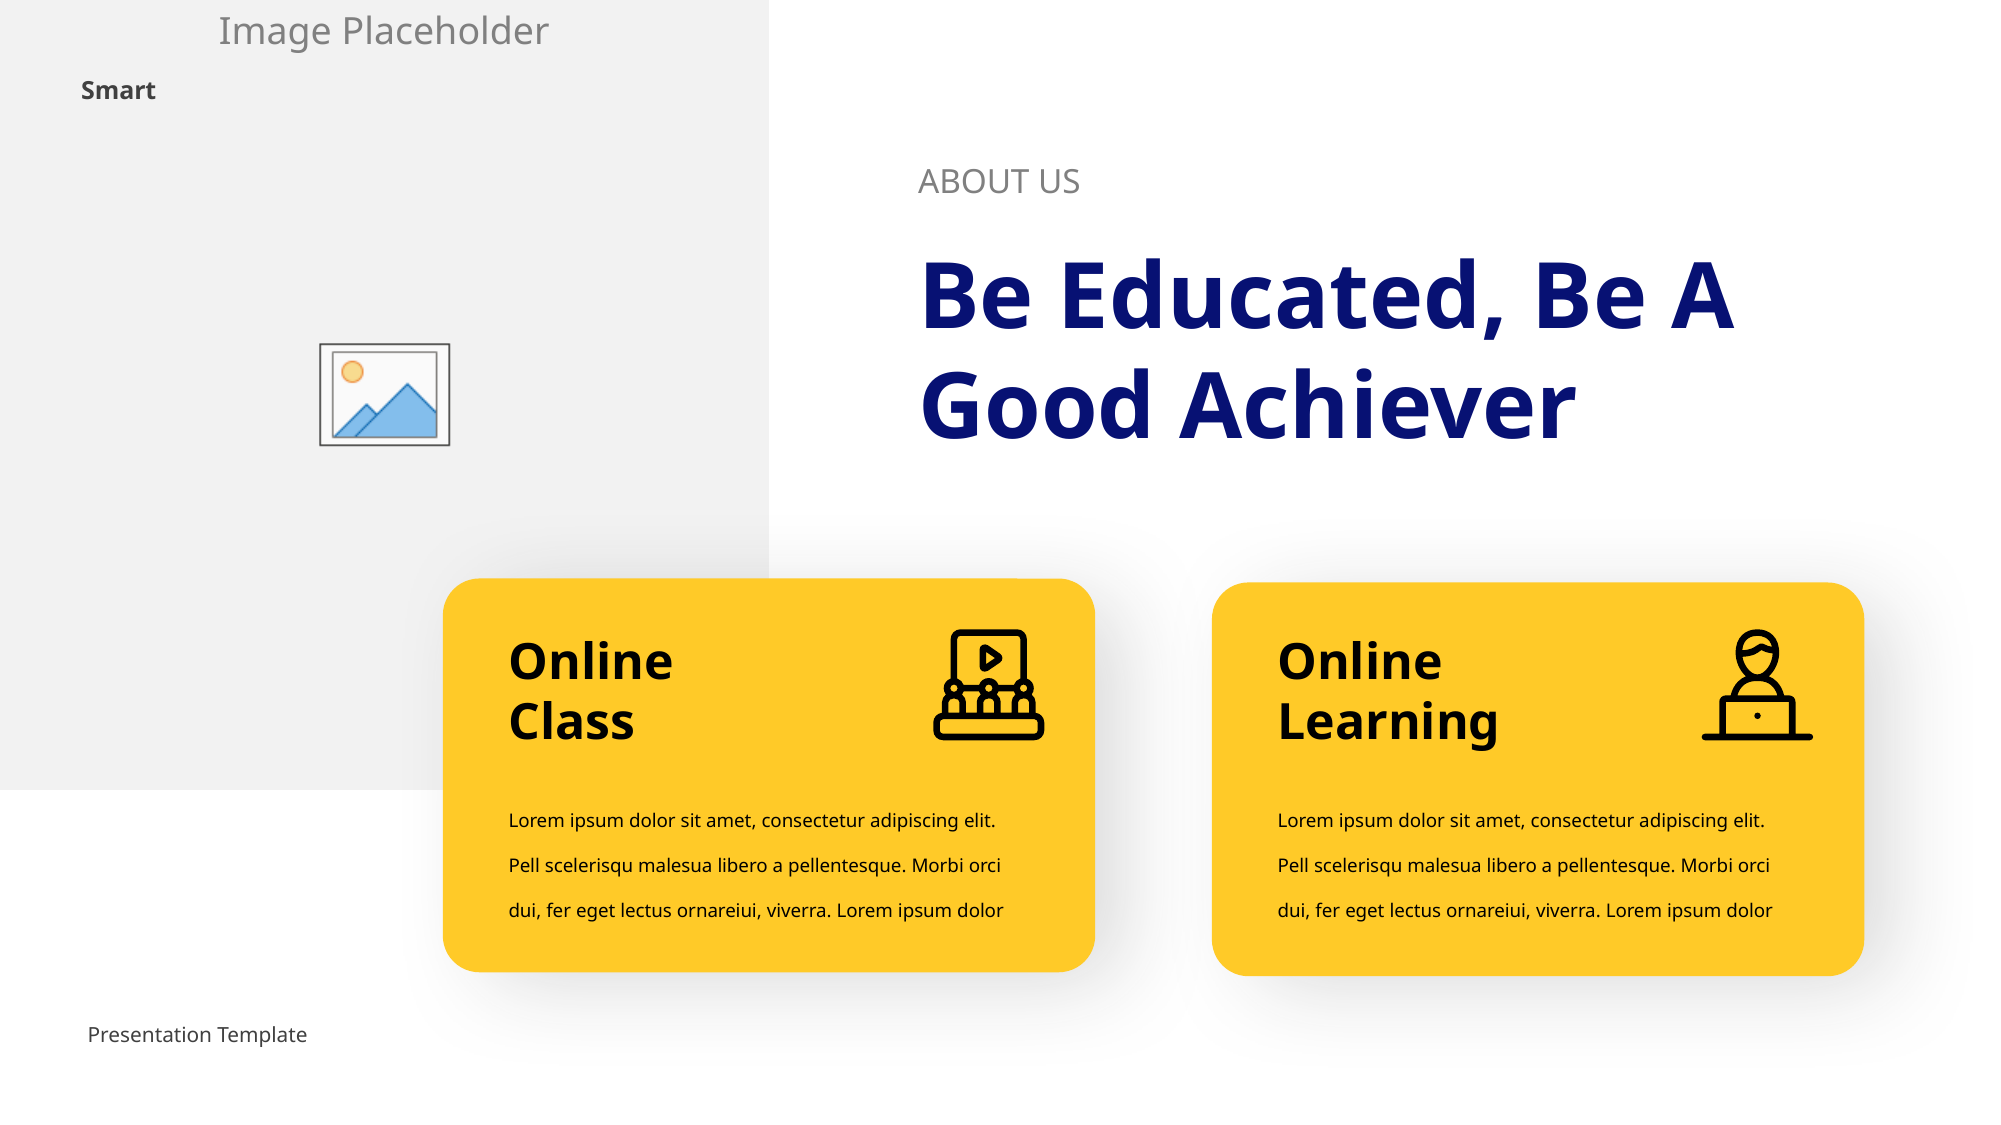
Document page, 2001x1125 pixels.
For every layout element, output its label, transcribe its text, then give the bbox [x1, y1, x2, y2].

picture [0, 0, 770, 791]
text_box [1210, 581, 1866, 978]
text_box Lorem ipsum dolor sit amet, consectetur adipiscing elit. Pell scelerisqu malesua libero a pellentesque. Morbi orci dui, fer eget lectus ornareiui, viverra. Lorem ipsum dolor [493, 779, 1045, 930]
text_box Online Learning [1262, 621, 1534, 757]
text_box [1701, 629, 1814, 741]
text_box Lorem ipsum dolor sit amet, consectetur adipiscing elit. Pell scelerisqu malesua libero a pellentesque. Morbi orci dui, fer eget lectus ornareiui, viverra. Lorem ipsum dolor [1262, 779, 1814, 930]
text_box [933, 629, 1045, 741]
text_box Presentation Template [72, 1014, 323, 1055]
text_box Be Educated, Be A Good Achiever [903, 229, 1755, 465]
text_box [441, 577, 1097, 974]
text_box ABOUT US [903, 152, 1129, 208]
